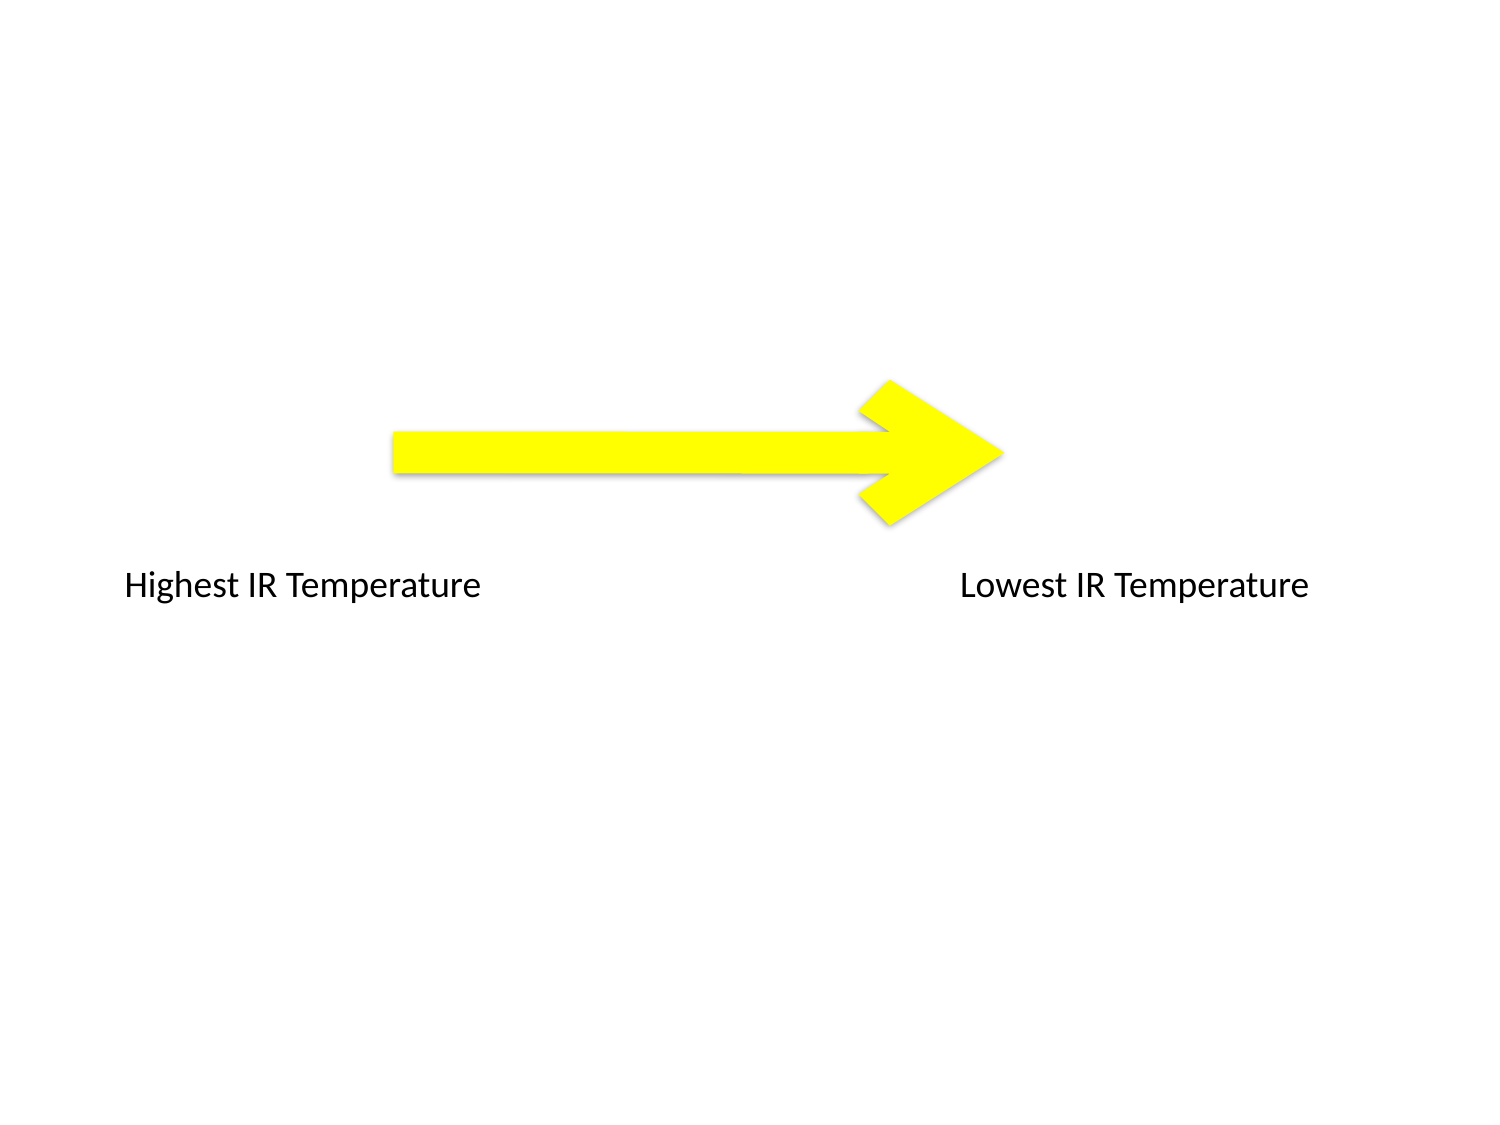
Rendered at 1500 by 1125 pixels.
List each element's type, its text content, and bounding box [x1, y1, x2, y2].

text_box Lowest IR Temperature [945, 552, 1325, 613]
text_box Highest IR Temperature [109, 552, 505, 613]
